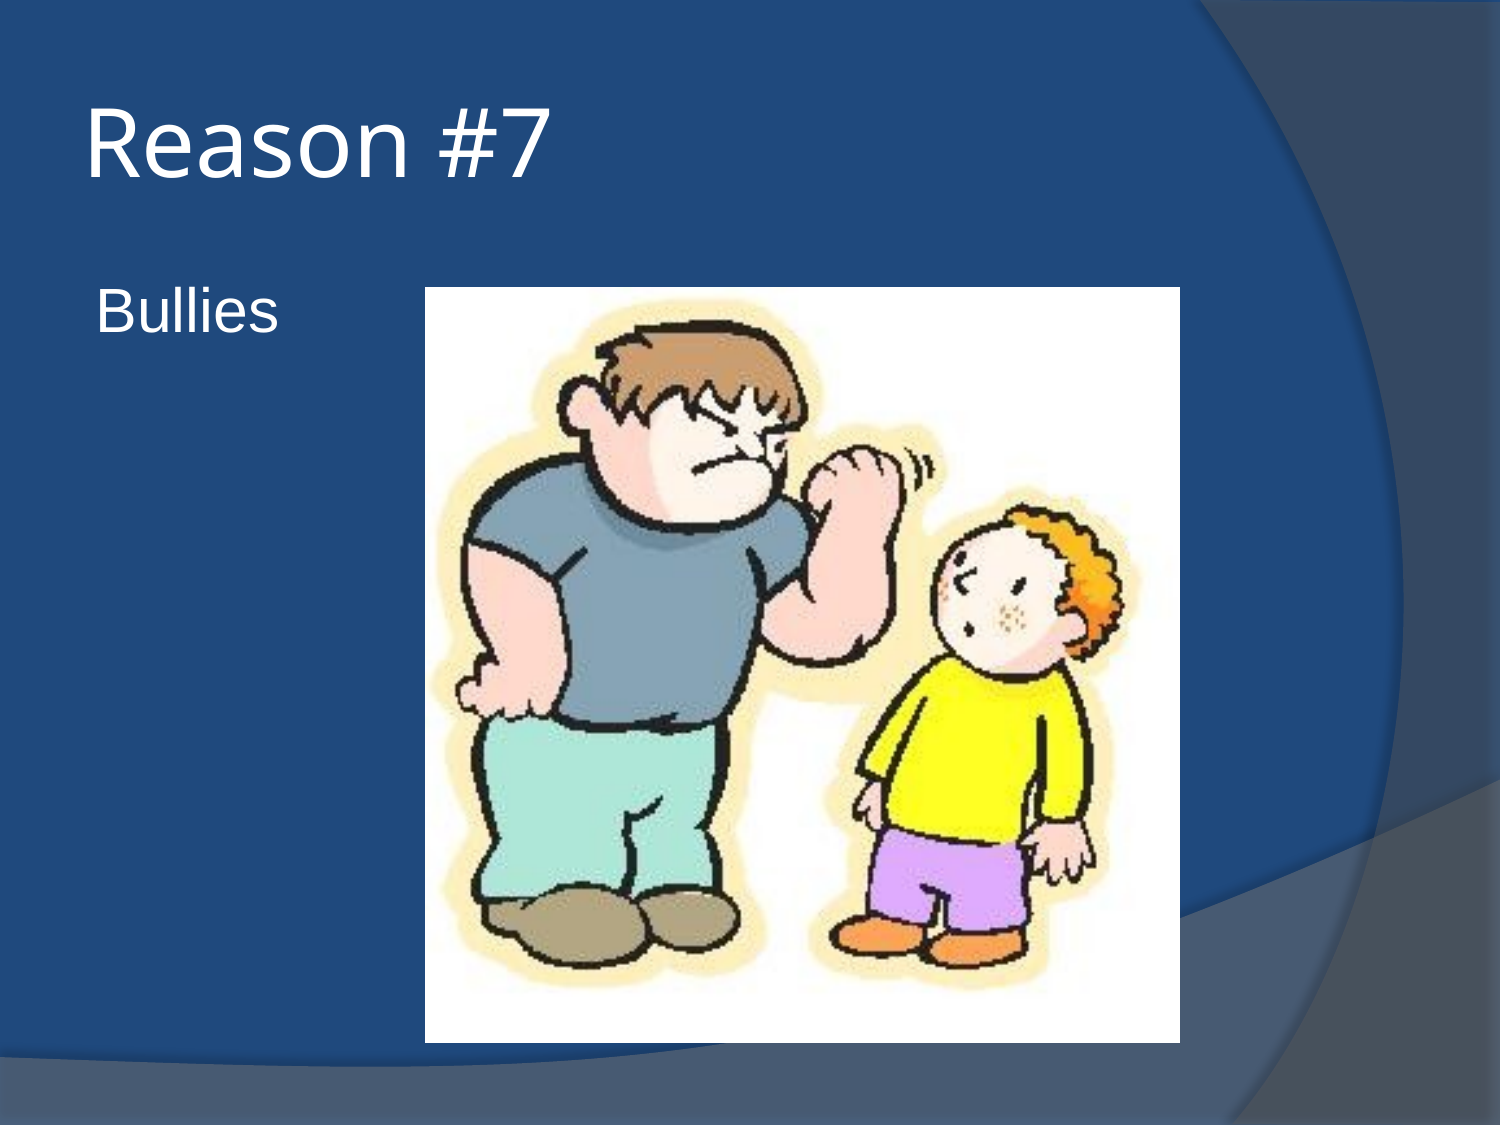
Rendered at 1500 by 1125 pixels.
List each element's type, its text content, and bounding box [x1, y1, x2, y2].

picture [424, 287, 1180, 1043]
title Reason #7 [75, 45, 1300, 233]
list Bullies [75, 262, 1300, 1005]
